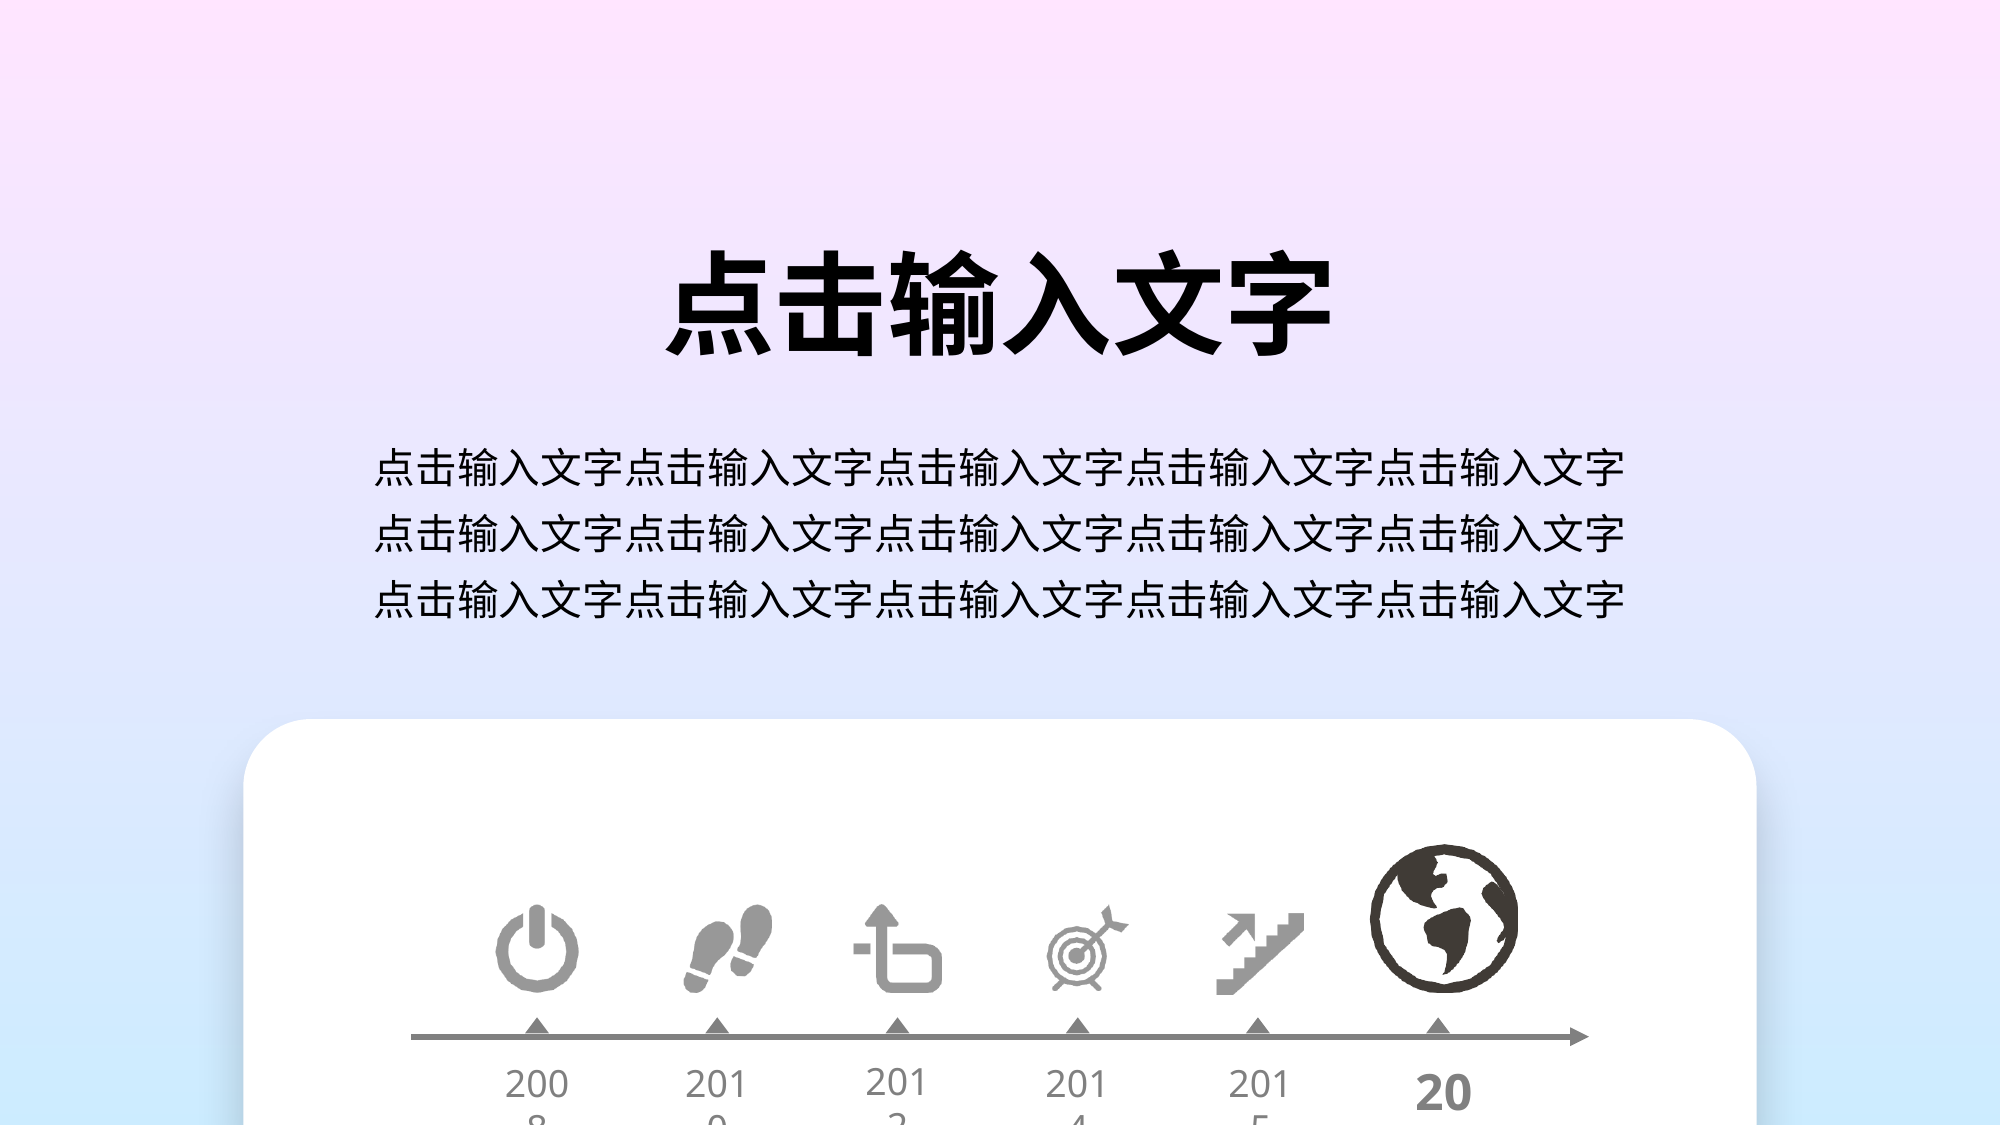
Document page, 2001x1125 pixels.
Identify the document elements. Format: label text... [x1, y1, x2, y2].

text_box 2015 [1203, 1052, 1318, 1125]
picture [1046, 904, 1129, 991]
text_box 2016 [1386, 1052, 1502, 1125]
picture [853, 904, 942, 993]
picture [1216, 913, 1304, 995]
list 点击输入文字点击输入文字点击输入文字点击输入文字点击输入文字 点击输入文字点击输入文字点击输入文字点击输入文字点击输入文字 点击输入文字点击输入文字点击输入文字点击输入文字点击输入文字 [298, 440, 1718, 696]
text_box 2010 [660, 1052, 775, 1125]
text_box 2014 [1020, 1052, 1135, 1125]
list 点击输入文字 [629, 271, 1371, 350]
picture [683, 904, 772, 993]
text_box 2008 [479, 1052, 595, 1125]
picture [1369, 844, 1518, 993]
text_box 2012 [840, 1050, 955, 1125]
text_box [410, 1019, 1589, 1037]
text_box [242, 717, 1758, 1125]
picture [495, 904, 579, 993]
